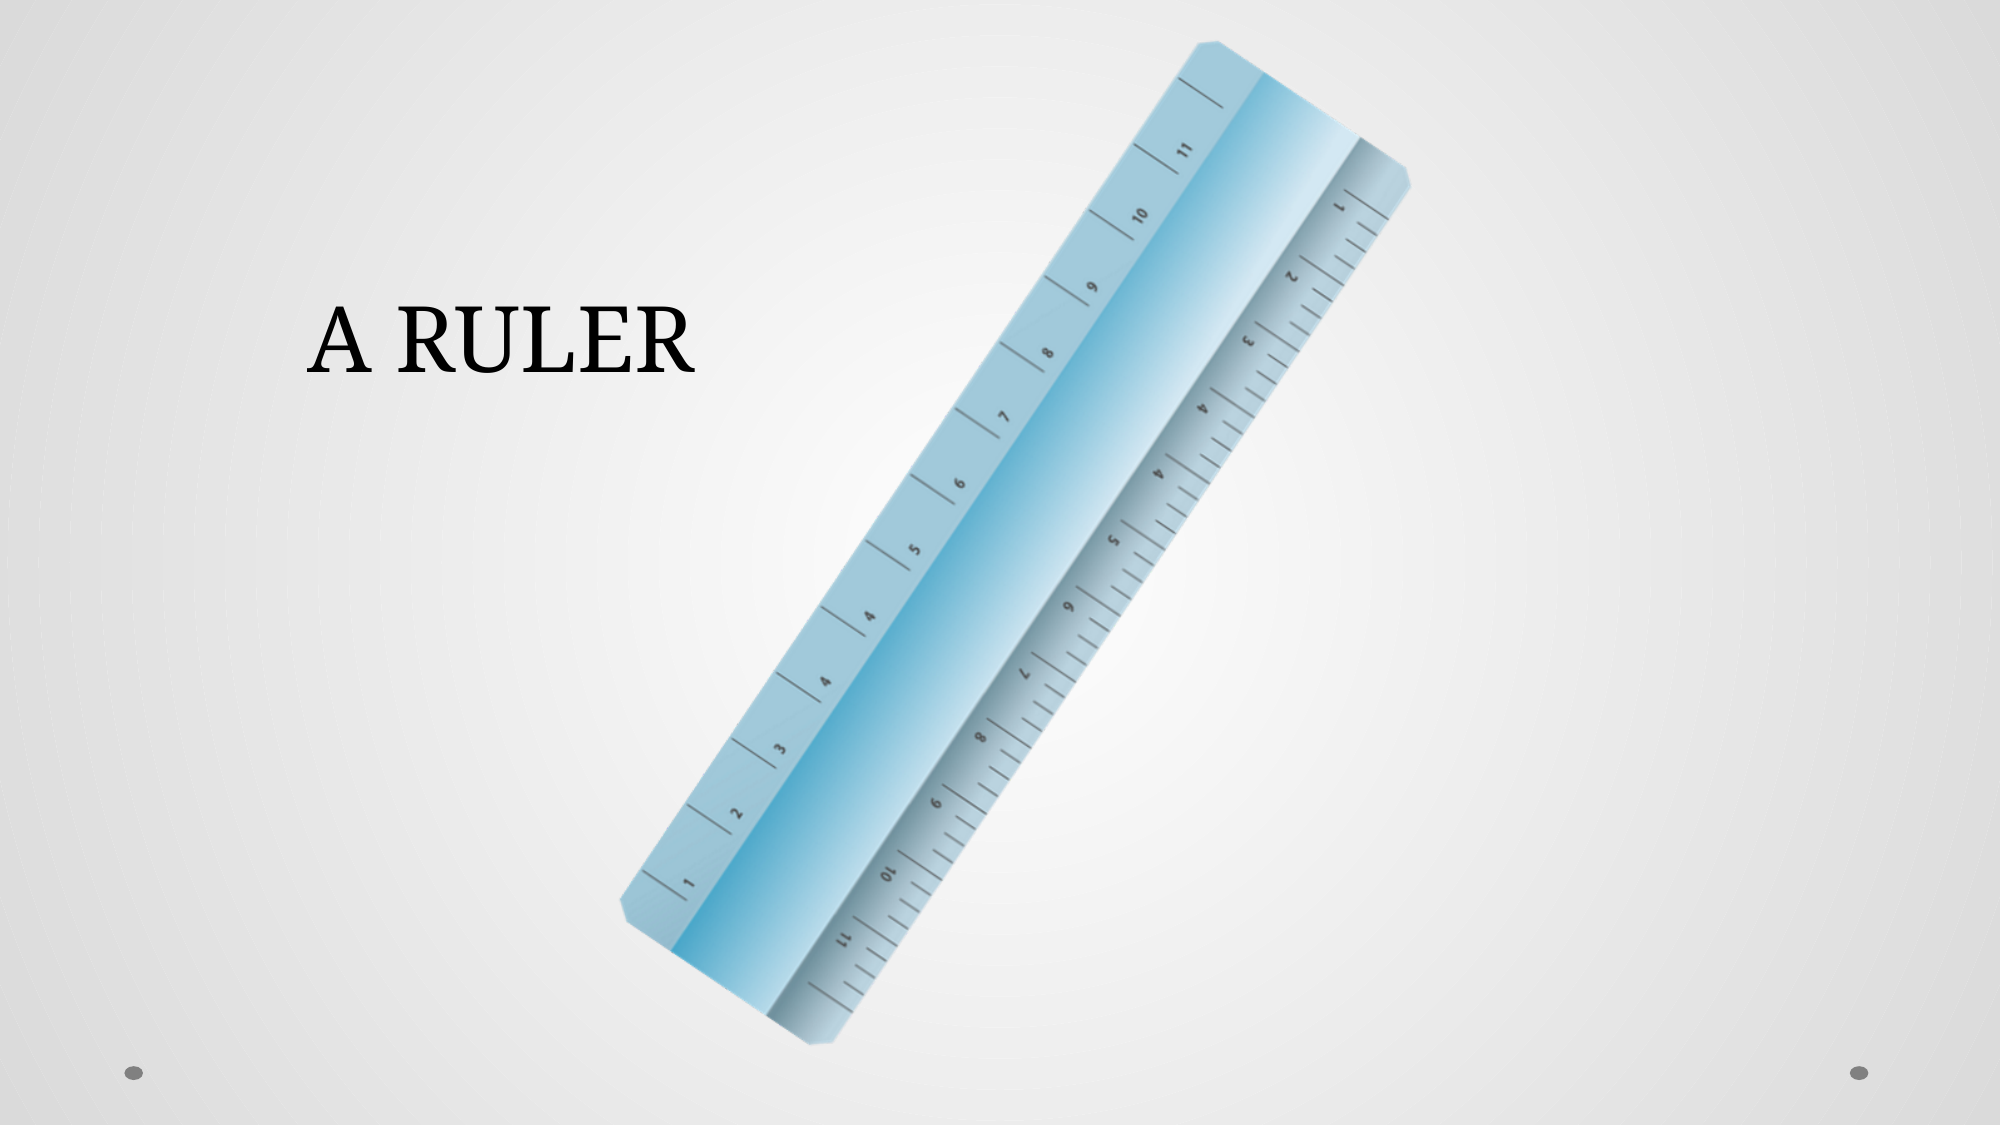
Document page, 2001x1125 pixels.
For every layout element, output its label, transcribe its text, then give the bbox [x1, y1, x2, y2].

picture [610, 31, 1423, 1059]
text_box A RULER [292, 273, 605, 398]
